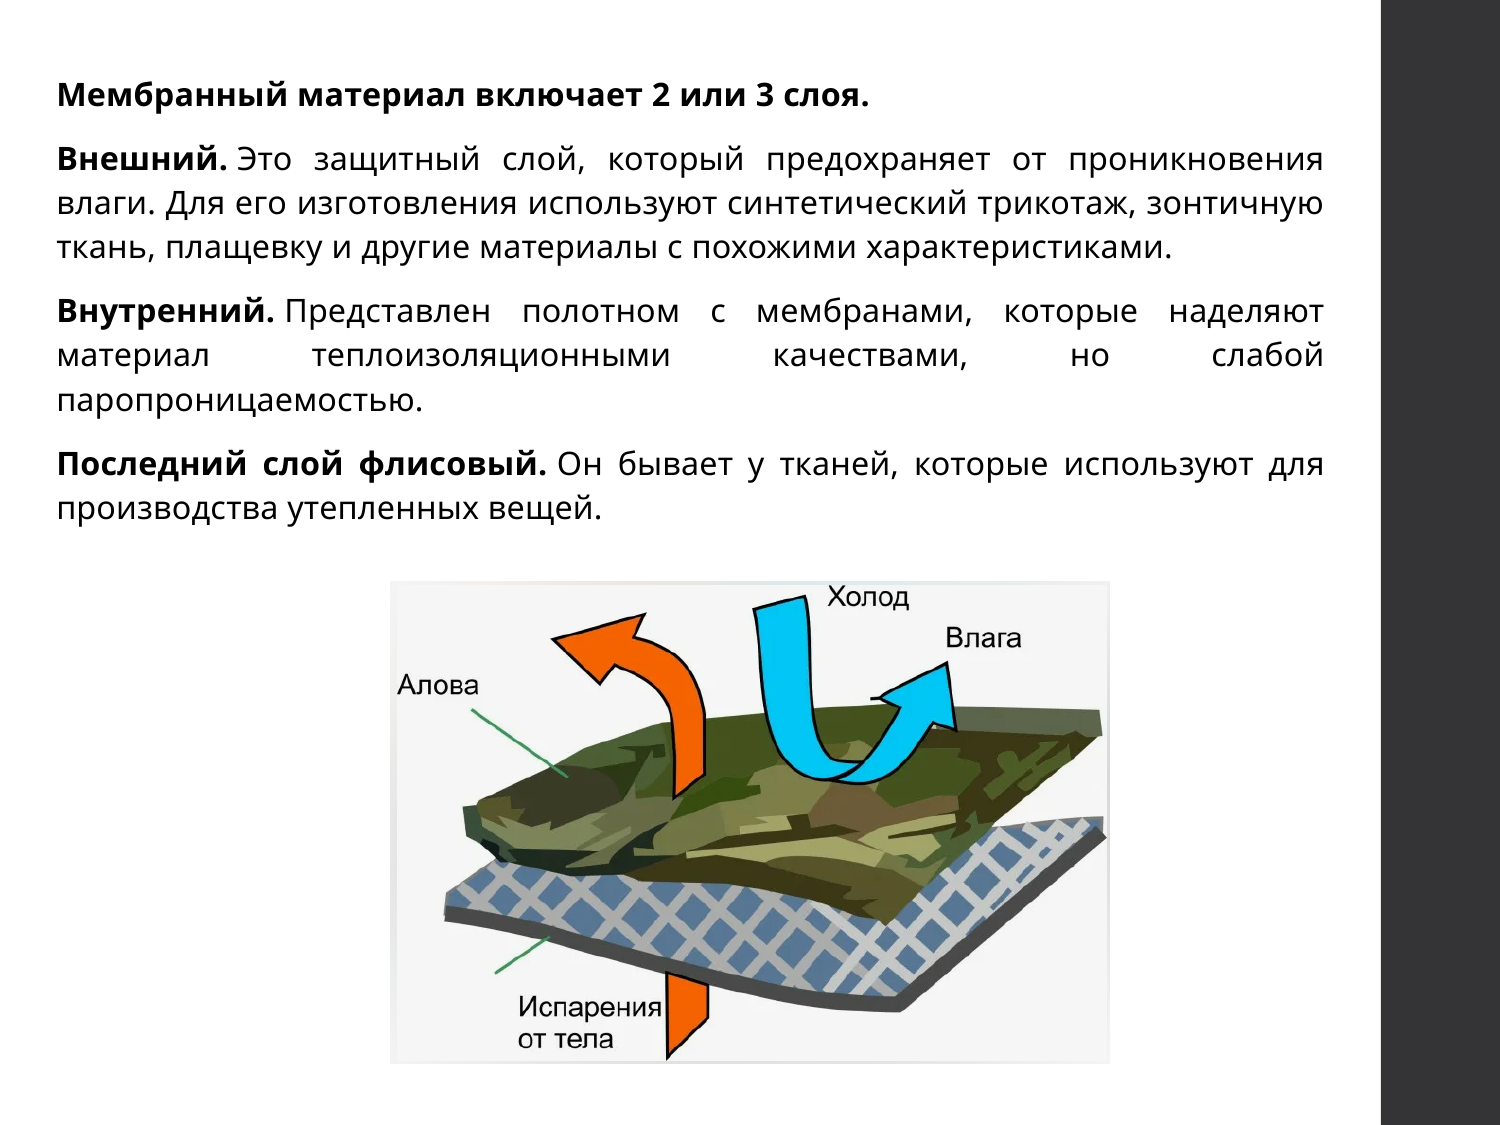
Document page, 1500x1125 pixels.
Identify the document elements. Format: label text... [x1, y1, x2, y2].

list Мембранный материал включает 2 или 3 слоя. Внешний. Это защитный слой, который предохраняет от проникновения влаги. Для его изготовления используют синтетический трикотаж, зонтичную ткань, плащевку и другие материалы с похожими характеристиками. Внутренний. Представлен полотном с мембранами, которые наделяют материал теплоизоляционными качествами, но слабой паропроницаемостью. Последний слой флисовый. Он бывает у тканей, которые используют для производства утепленных вещей. [41, 61, 1341, 582]
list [389, 580, 1111, 1064]
